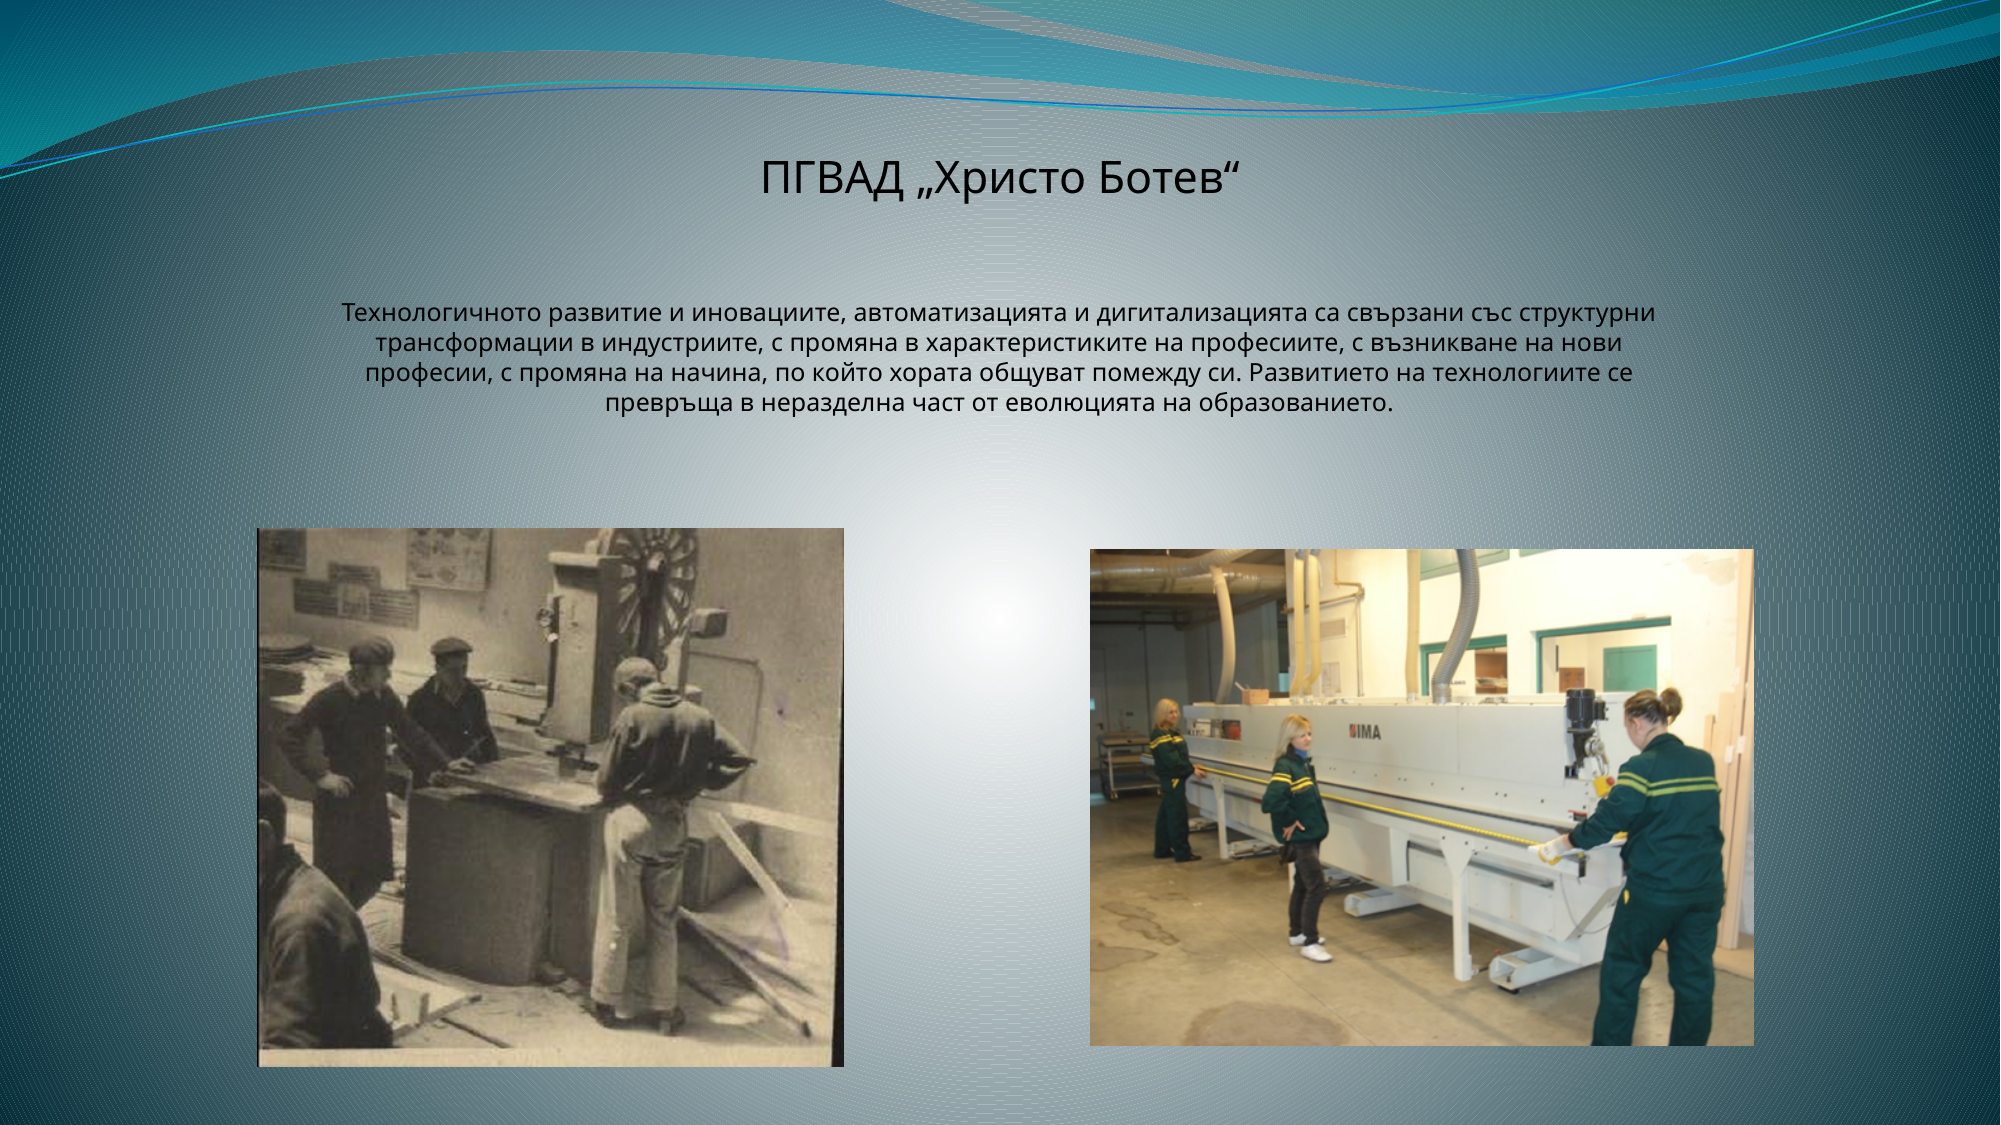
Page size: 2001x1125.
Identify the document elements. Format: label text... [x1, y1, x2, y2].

text_box Технологичното развитие и иновациите, автоматизацията и дигитализацията са свързани със структурни трансформации в индустриите, с промяна в характеристиките на професиите, с възникване на нови професии, с промяна на начина, по който хората общуват помежду си. Развитието на технологиите се превръща в неразделна част от еволюцията на образованието. [319, 288, 1681, 424]
picture [257, 528, 844, 1067]
title ПГВАД „Христо Ботев“ [249, 78, 1750, 211]
text_box [210, 510, 1776, 781]
picture [1090, 549, 1754, 1046]
